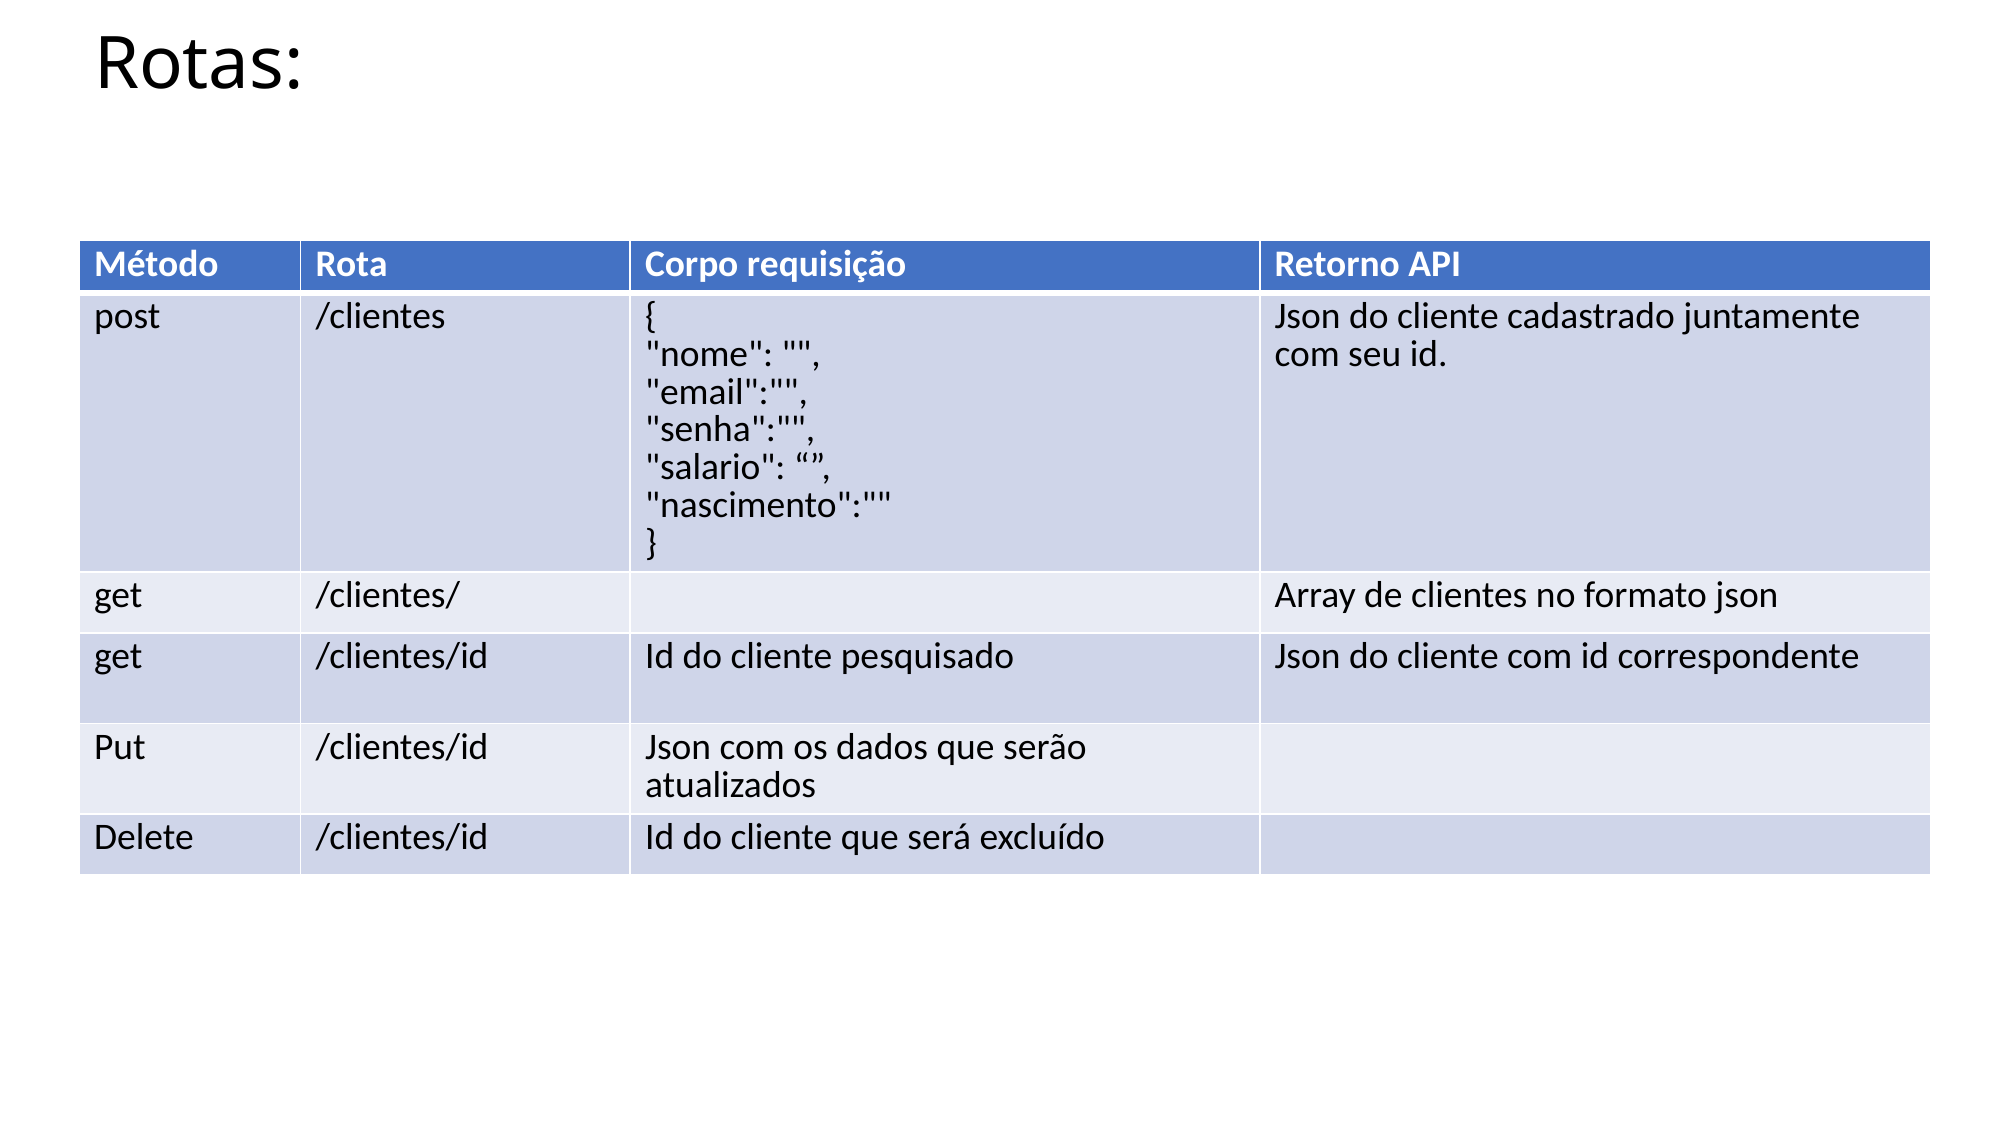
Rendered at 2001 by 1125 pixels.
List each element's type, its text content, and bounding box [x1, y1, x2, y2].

table_header Corpo requisição [631, 241, 1259, 290]
table_cell Delete [80, 815, 300, 874]
table_cell Id do cliente pesquisado [631, 634, 1259, 723]
table_header Método [80, 241, 300, 290]
table_cell Json do cliente com id correspondente [1261, 634, 1930, 723]
table_cell Put [80, 724, 300, 813]
table_cell get [80, 634, 300, 723]
table_cell Json com os dados que serão atualizados [631, 724, 1259, 813]
title Rotas: [79, 18, 1805, 112]
table_cell Id do cliente que será excluído [631, 815, 1259, 874]
table_cell /clientes/id [301, 815, 629, 874]
table_cell get [80, 573, 300, 632]
table_cell post [80, 296, 300, 571]
table_cell /clientes [301, 296, 629, 571]
table_header Retorno API [1261, 241, 1930, 290]
table_cell Array de clientes no formato json [1261, 573, 1930, 632]
table_cell [1261, 815, 1930, 874]
table_cell [1261, 724, 1930, 813]
table_cell { "nome": "", "email":"", "senha":"", "salario": “”, "nascimento":"" } [631, 296, 1259, 571]
table_header Rota [301, 241, 629, 290]
table_cell /clientes/ [301, 573, 629, 632]
table_cell Json do cliente cadastrado juntamente com seu id. [1261, 296, 1930, 571]
table_cell [631, 573, 1259, 632]
table_cell /clientes/id [301, 724, 629, 813]
table_cell /clientes/id [301, 634, 629, 723]
